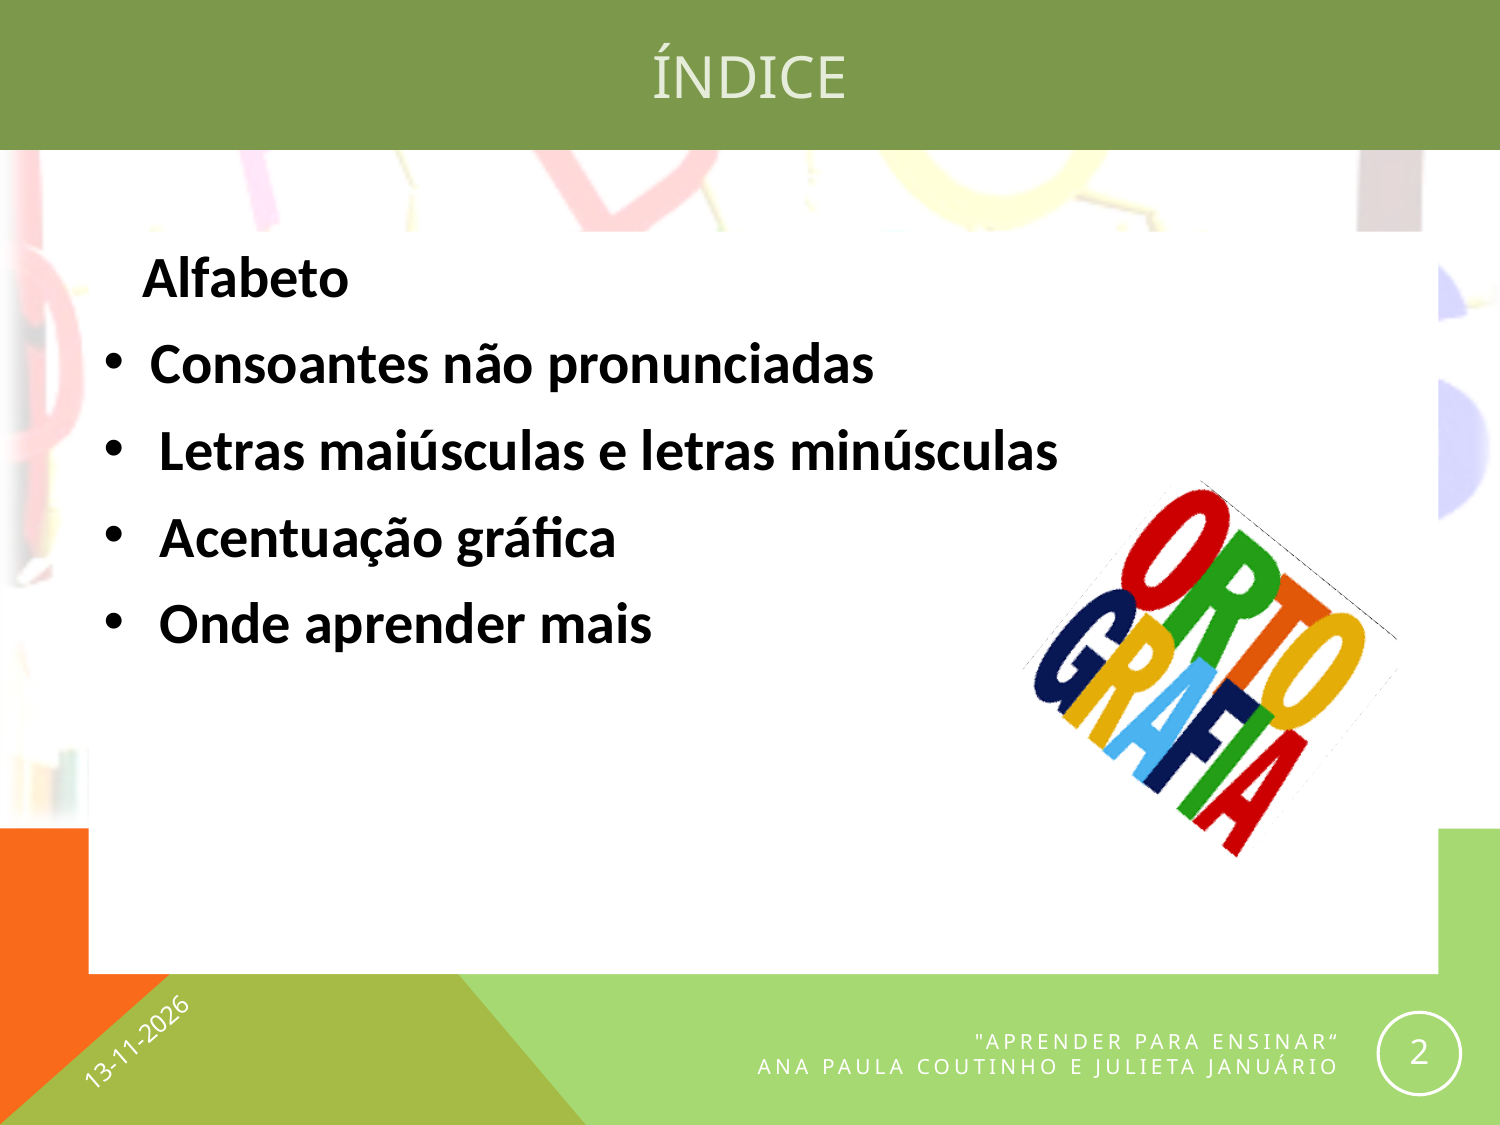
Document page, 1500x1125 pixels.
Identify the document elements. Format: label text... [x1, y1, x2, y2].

footer "Aprender para ensinar“ Ana Paula Coutinho e Julieta Januário [577, 1031, 1352, 1076]
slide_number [65, 849, 357, 1109]
title Índice [0, 0, 1500, 150]
slide_number 2 [1376, 1010, 1463, 1097]
list Alfabeto Consoantes não pronunciadas Letras maiúsculas e letras minúsculas Acentuação gráfica Onde aprender mais [88, 231, 1439, 975]
picture [1019, 477, 1403, 859]
